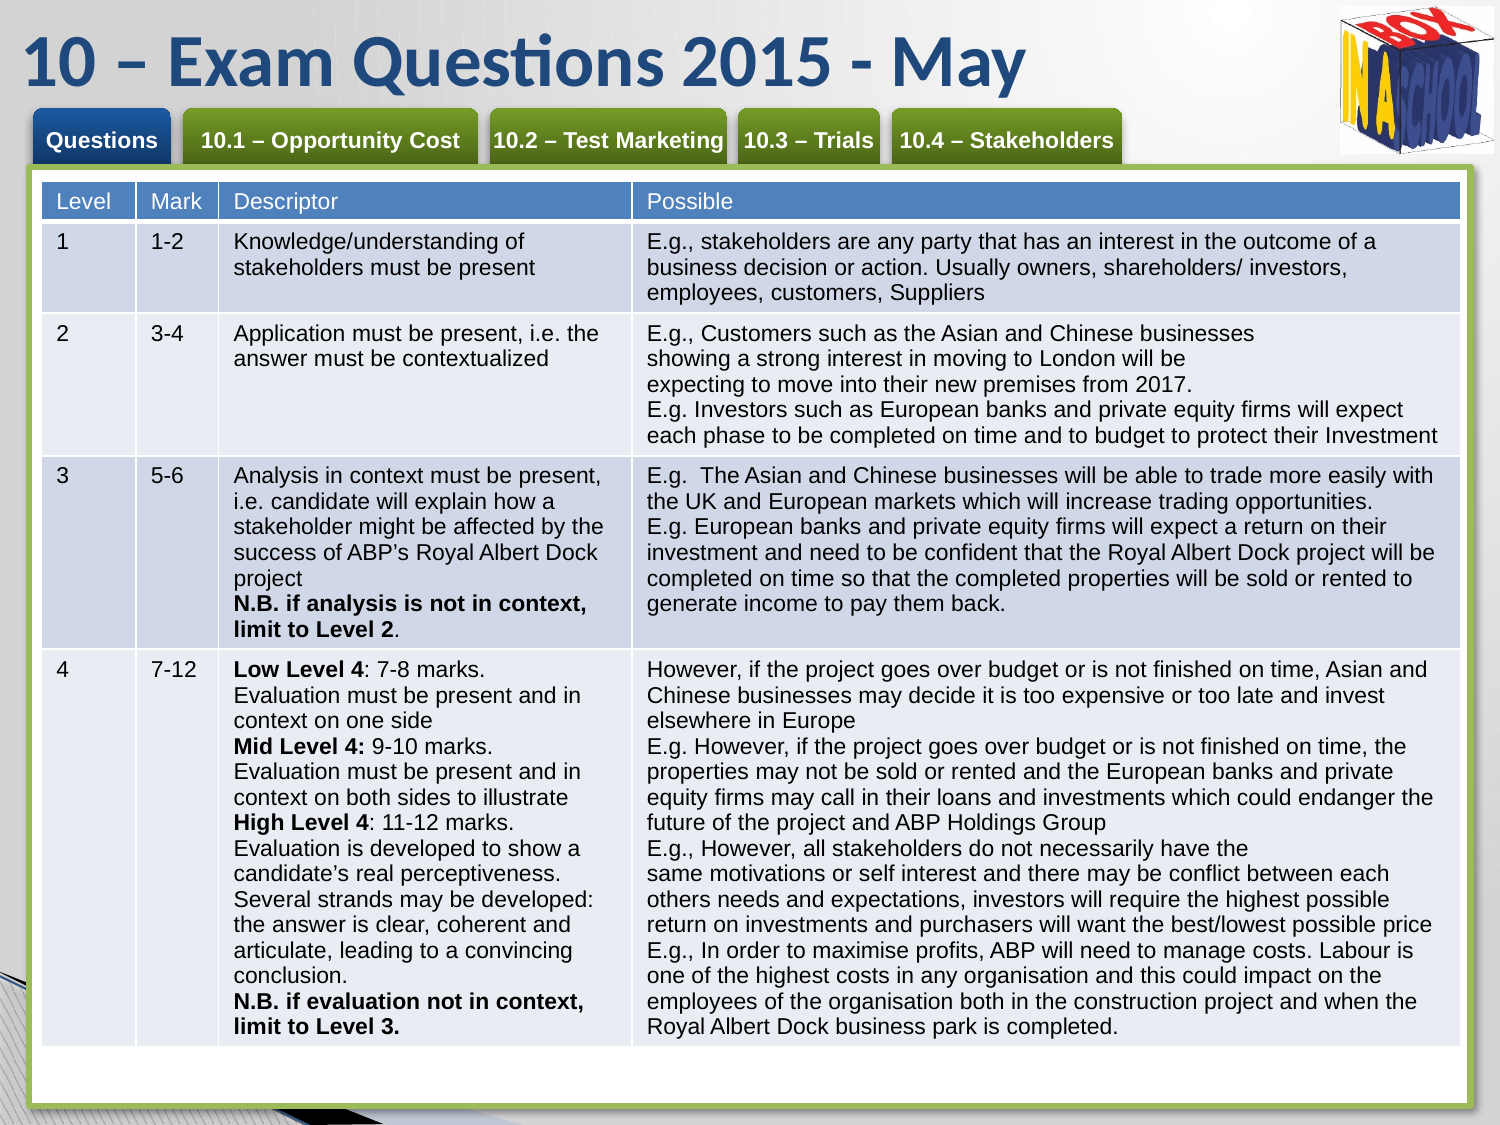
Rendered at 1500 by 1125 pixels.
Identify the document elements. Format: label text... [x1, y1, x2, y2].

table_cell 3-4 [137, 314, 218, 455]
table_cell 7-12 [137, 650, 218, 1046]
table_cell Knowledge/understanding of stakeholders must be present [219, 224, 631, 312]
table_cell 5-6 [137, 457, 218, 648]
title 10 – Exam Questions 2015 - May [5, 11, 1270, 102]
table_cell Application must be present, i.e. the answer must be contextualized [219, 314, 631, 455]
table_header Possible [633, 182, 1460, 219]
table_cell 3 [42, 457, 135, 648]
picture [1340, 6, 1495, 154]
table_header Descriptor [219, 182, 631, 219]
table_header Level [42, 182, 135, 219]
table_cell E.g., Customers such as the Asian and Chinese businesses showing a strong interest in moving to London will be expecting to move into their new premises from 2017. E.g. Investors such as European banks and private equity firms will expect each phase to be completed on time and to budget to protect their Investment [633, 314, 1460, 455]
table_cell However, if the project goes over budget or is not finished on time, Asian and Chinese businesses may decide it is too expensive or too late and invest elsewhere in Europe E.g. However, if the project goes over budget or is not finished on time, the properties may not be sold or rented and the European banks and private equity firms may call in their loans and investments which could endanger the future of the project and ABP Holdings Group E.g., However, all stakeholders do not necessarily have the same motivations or self interest and there may be conflict between each others needs and expectations, investors will require the highest possible return on investments and purchasers will want the best/lowest possible price E.g., In order to maximise profits, ABP will need to manage costs. Labour is one of the highest costs in any organisation and this could impact on the employees of the organisation both in the construction project and when the Royal Albert Dock business park is completed. [633, 650, 1460, 1046]
table_cell 1-2 [137, 224, 218, 312]
table_cell 4 [42, 650, 135, 1046]
table_cell E.g., stakeholders are any party that has an interest in the outcome of a business decision or action. Usually owners, shareholders/ investors, employees, customers, Suppliers [633, 224, 1460, 312]
table_cell 1 [42, 224, 135, 312]
table_cell Analysis in context must be present, i.e. candidate will explain how a stakeholder might be affected by the success of ABP’s Royal Albert Dock project N.B. if analysis is not in context, limit to Level 2. [219, 457, 631, 648]
picture [281, 1114, 303, 1125]
table_cell Low Level 4: 7-8 marks. Evaluation must be present and in context on one side Mid Level 4: 9-10 marks. Evaluation must be present and in context on both sides to illustrate High Level 4: 11-12 marks. Evaluation is developed to show a candidate’s real perceptiveness. Several strands may be developed: the answer is clear, coherent and articulate, leading to a convincing conclusion. N.B. if evaluation not in context, limit to Level 3. [219, 650, 631, 1046]
table_cell 2 [42, 314, 135, 455]
table_cell E.g. The Asian and Chinese businesses will be able to trade more easily with the UK and European markets which will increase trading opportunities. E.g. European banks and private equity firms will expect a return on their investment and need to be confident that the Royal Albert Dock project will be completed on time so that the completed properties will be sold or rented to generate income to pay them back. [633, 457, 1460, 648]
table_header Mark [137, 182, 218, 219]
